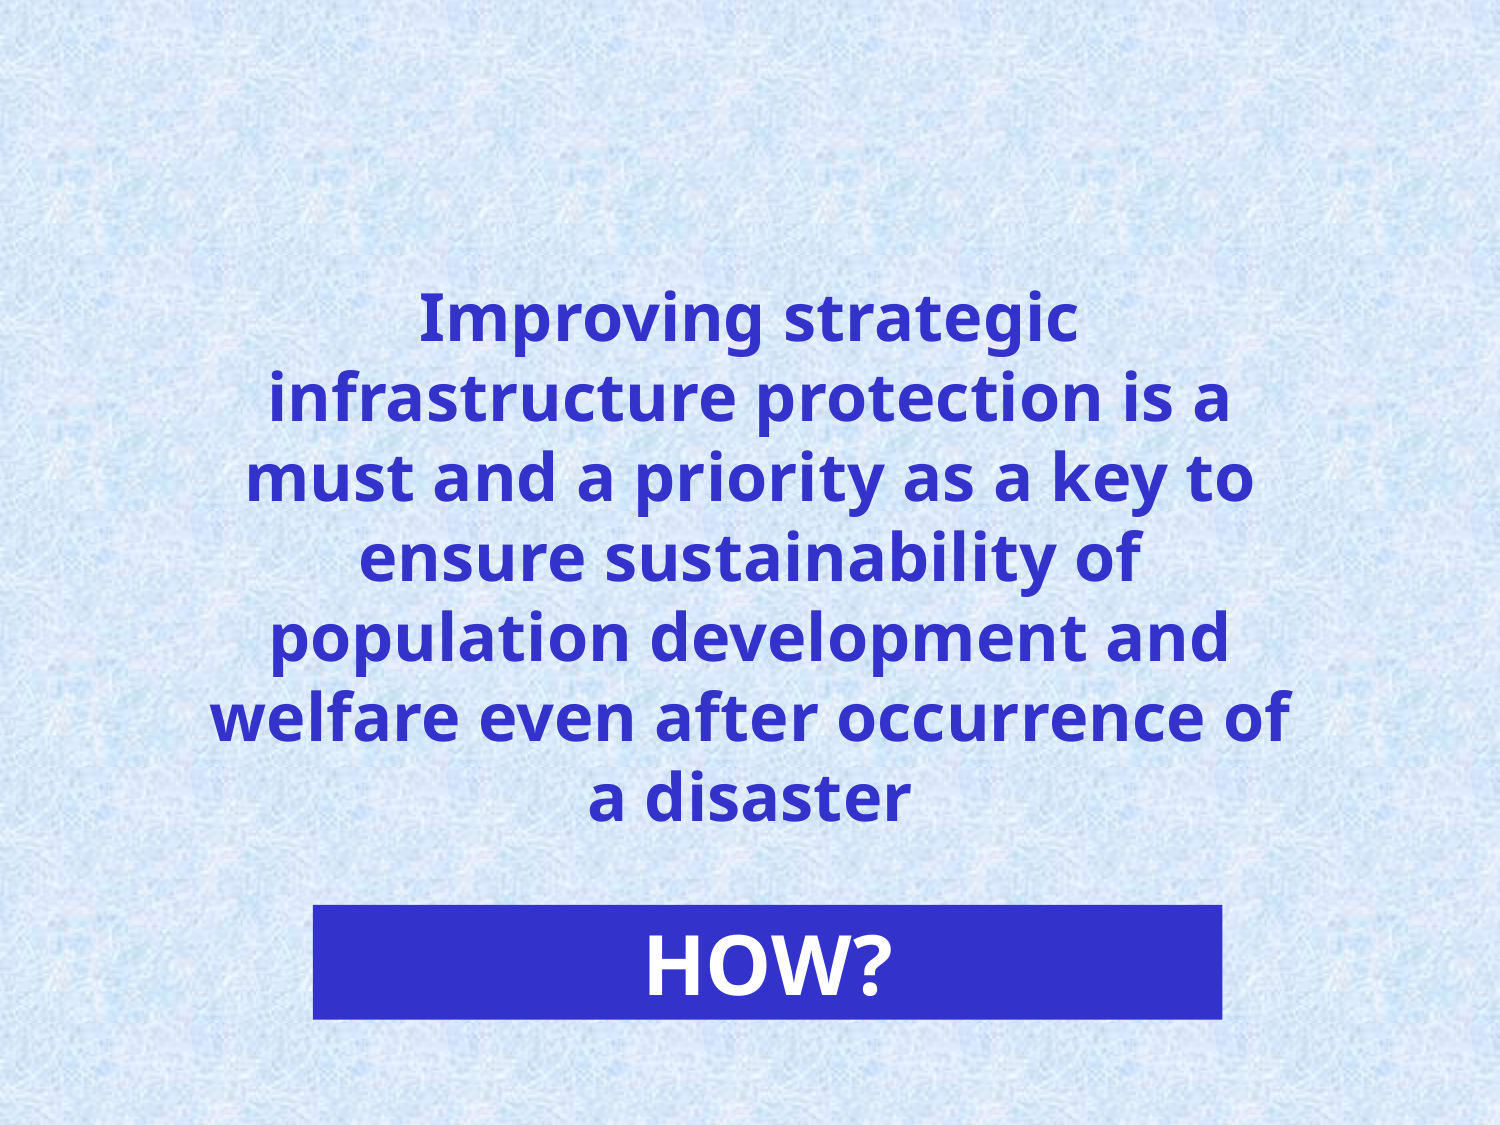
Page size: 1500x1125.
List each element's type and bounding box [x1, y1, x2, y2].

text_box [111, 184, 1389, 1021]
picture [0, 0, 1500, 1125]
